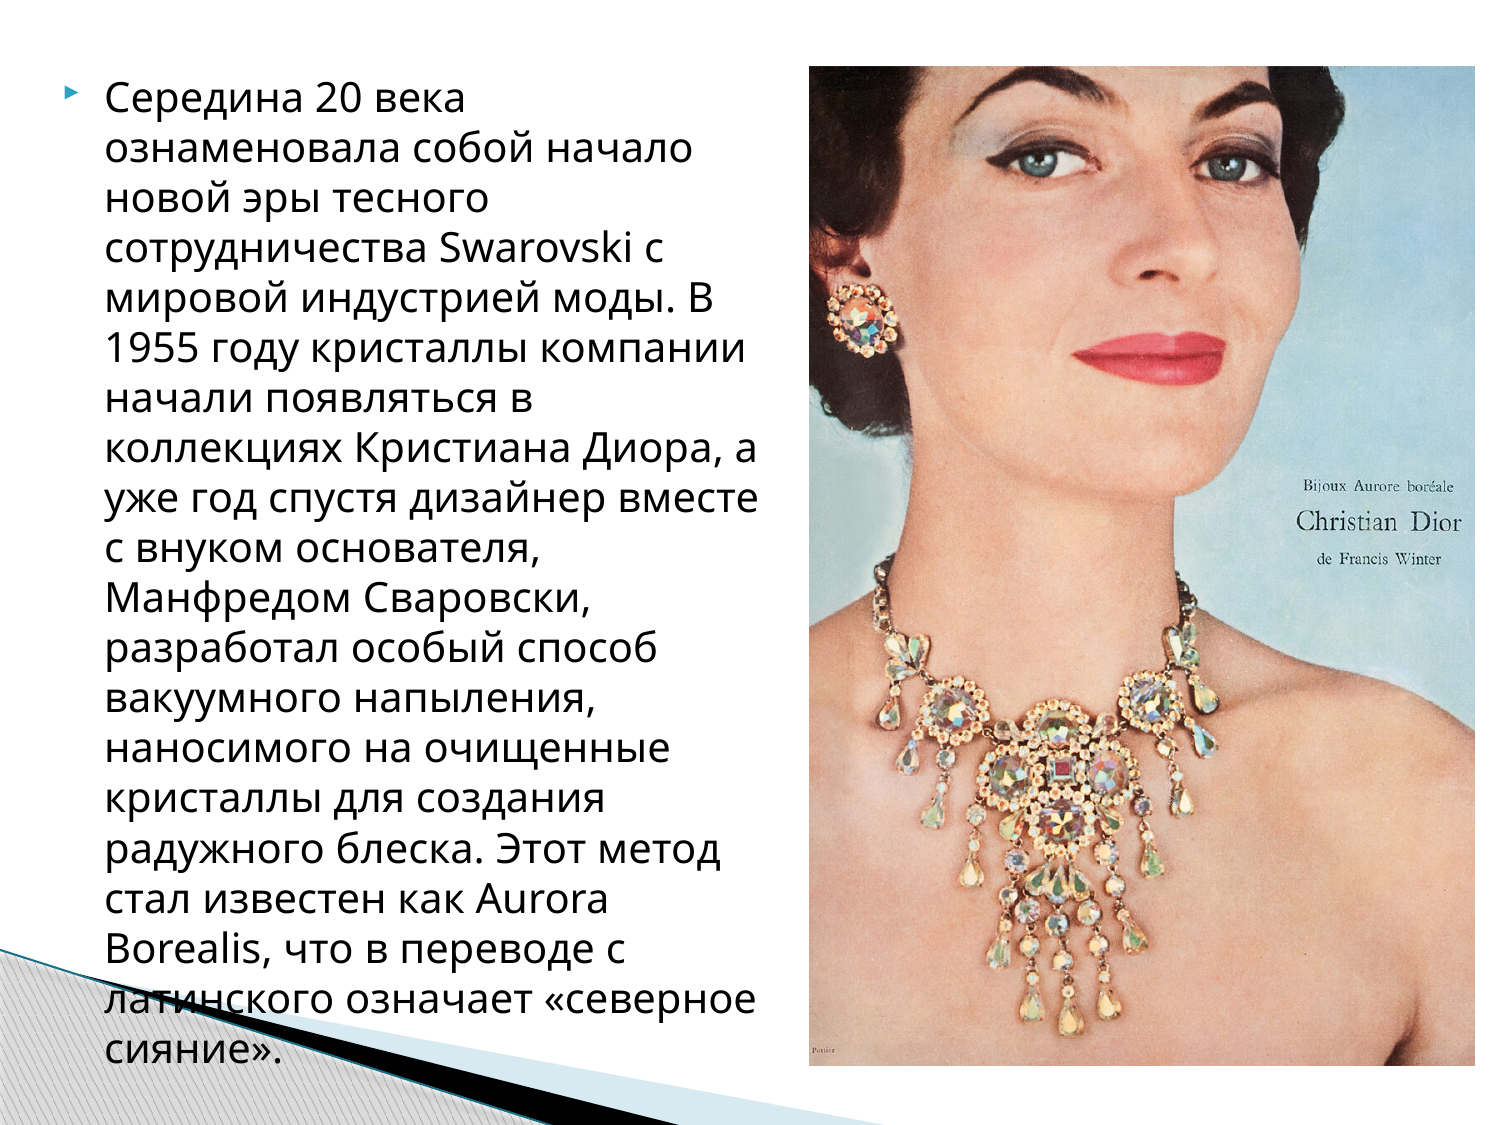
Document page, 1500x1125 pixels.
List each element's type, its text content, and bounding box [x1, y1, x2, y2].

list Середина 20 века ознаменовала собой начало новой эры тесного сотрудничества Swarovski с мировой индустрией моды. В 1955 году кристаллы компании начали появляться в коллекциях Кристиана Диора, а уже год спустя дизайнер вместе с внуком основателя, Манфредом Сваровски, разработал особый способ вакуумного напыления, наносимого на очищенные кристаллы для создания радужного блеска. Этот метод стал известен как Aurora Borealis, что в переводе с латинского означает «северное сияние». [29, 63, 788, 1066]
picture [808, 66, 1475, 1067]
